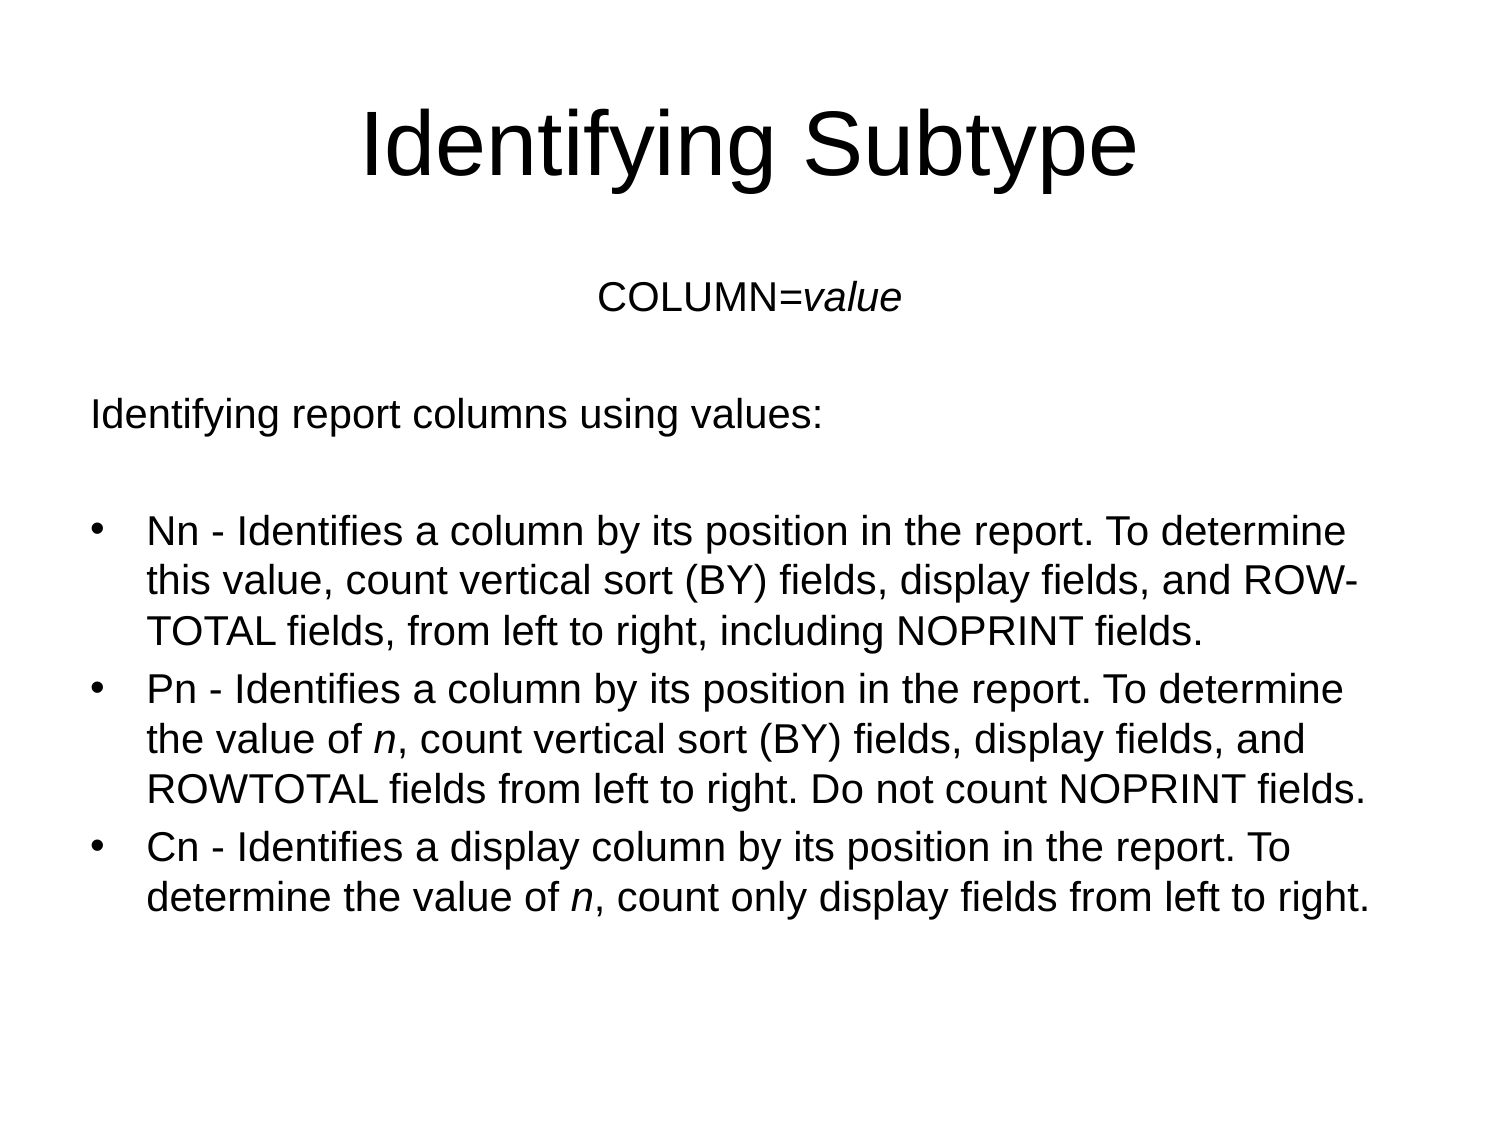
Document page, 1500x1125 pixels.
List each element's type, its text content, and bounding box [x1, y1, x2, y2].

list COLUMN=value Identifying report columns using values: Nn - Identifies a column by its position in the report. To determine this value, count vertical sort (BY) fields, display fields, and ROW-TOTAL fields, from left to right, including NOPRINT fields. Pn - Identifies a column by its position in the report. To determine the value of n, count vertical sort (BY) fields, display fields, and ROWTOTAL fields from left to right. Do not count NOPRINT fields. Cn - Identifies a display column by its position in the report. To determine the value of n, count only display fields from left to right. [75, 262, 1425, 1005]
title Identifying Subtype [75, 45, 1425, 233]
